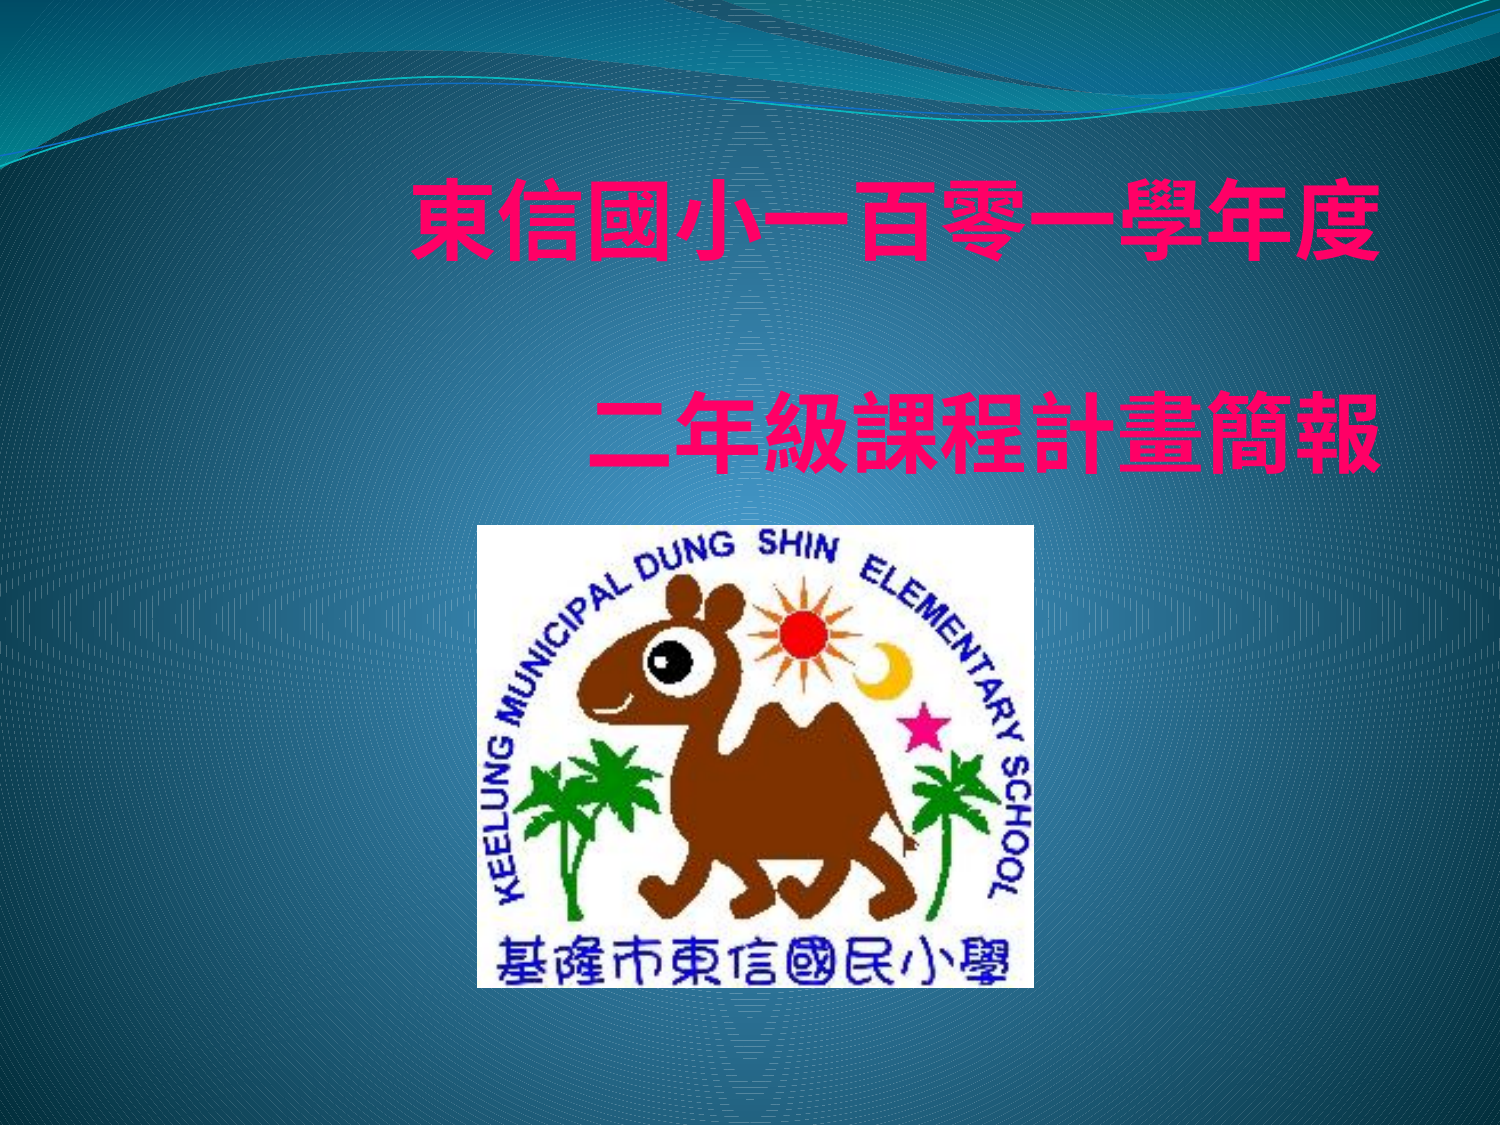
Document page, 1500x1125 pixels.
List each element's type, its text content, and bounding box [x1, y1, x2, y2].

picture [477, 524, 1034, 988]
title 東信國小一百零一學年度 二年級課程計畫簡報 [112, 160, 1388, 591]
